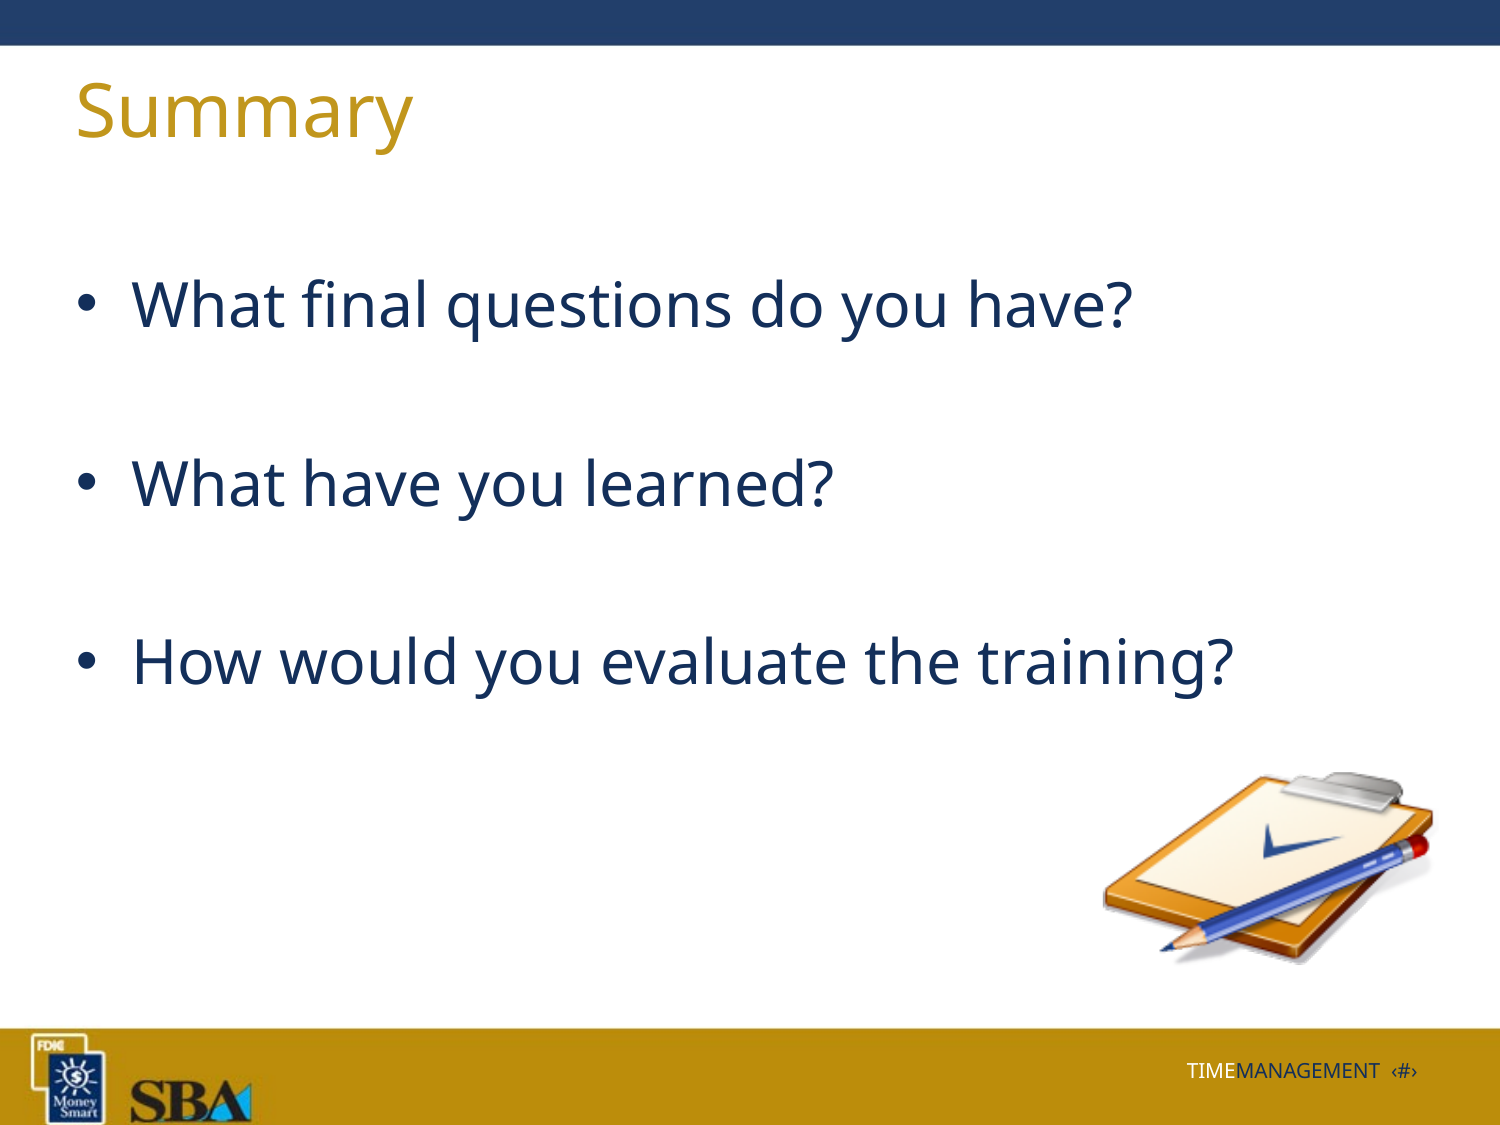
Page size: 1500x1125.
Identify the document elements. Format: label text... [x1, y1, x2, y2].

picture [0, 0, 1500, 1125]
list What final questions do you have? What have you learned? How would you evaluate the training? [74, 174, 1426, 876]
title Summary [74, 61, 1426, 163]
